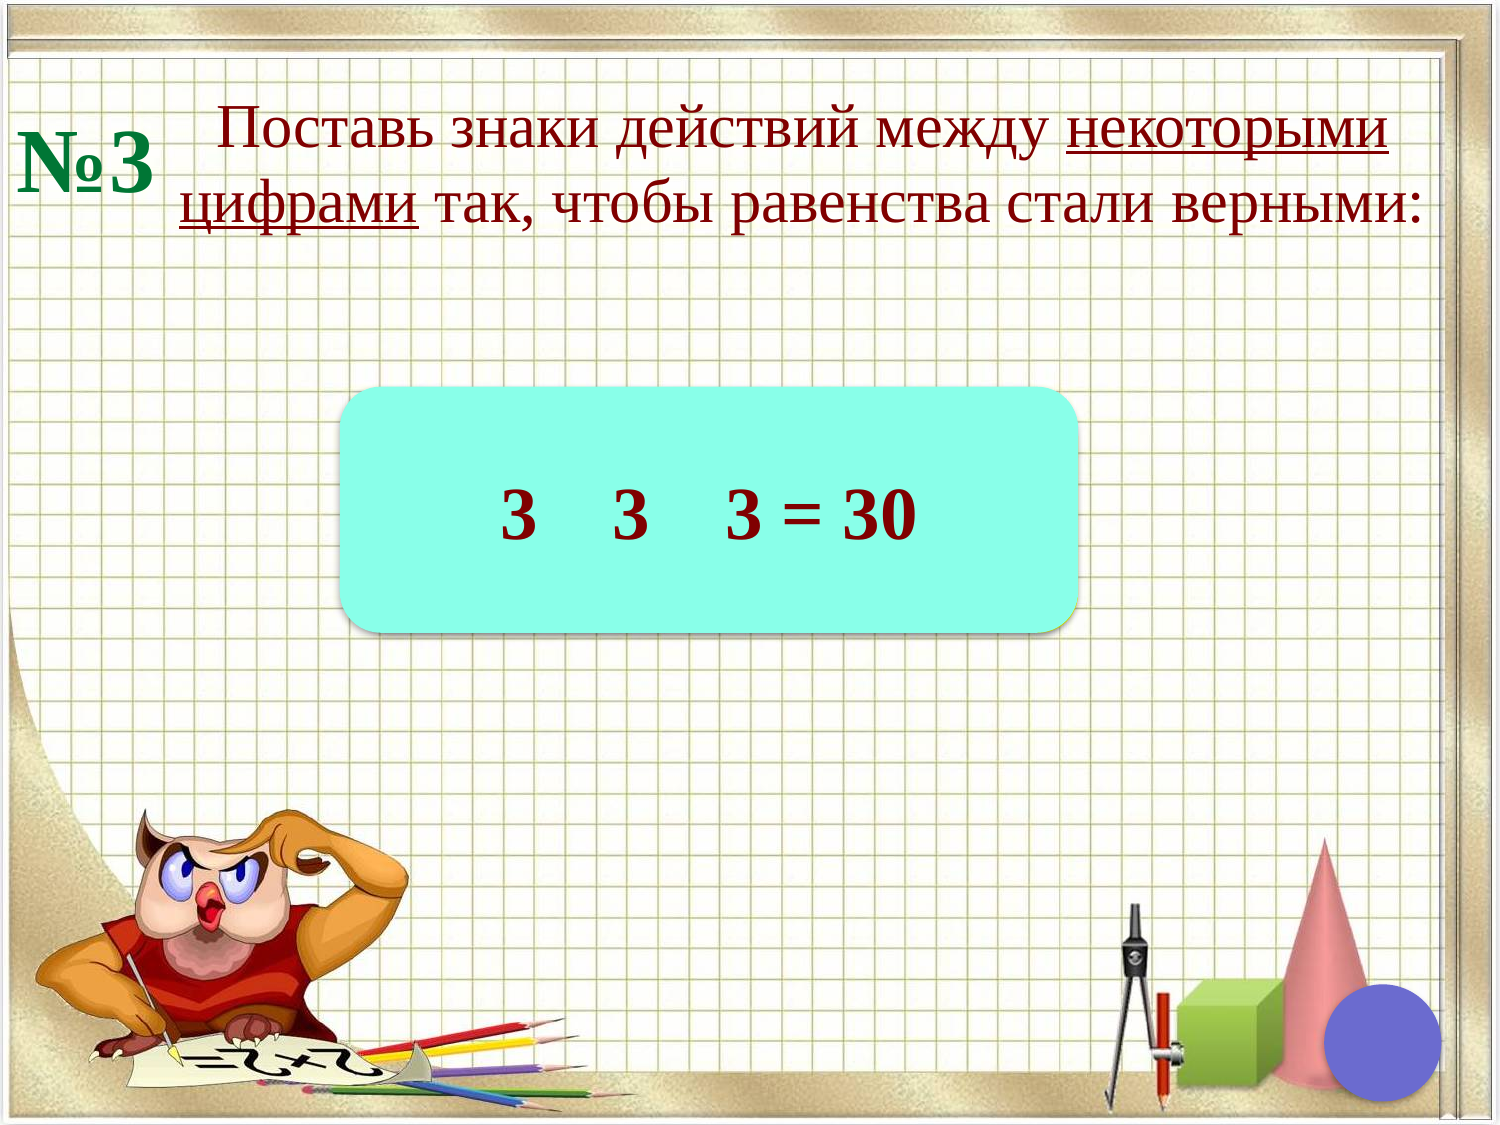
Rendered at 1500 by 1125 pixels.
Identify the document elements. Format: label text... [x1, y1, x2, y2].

text_box [1322, 982, 1444, 1104]
picture [0, 0, 1500, 1125]
title Поставь знаки действий между некоторыми цифрами так, чтобы равенства стали верными: [163, 68, 1442, 282]
list [58, 702, 722, 945]
list [738, 679, 1401, 922]
text_box [337, 384, 1081, 635]
text_box №3 [1, 93, 171, 219]
